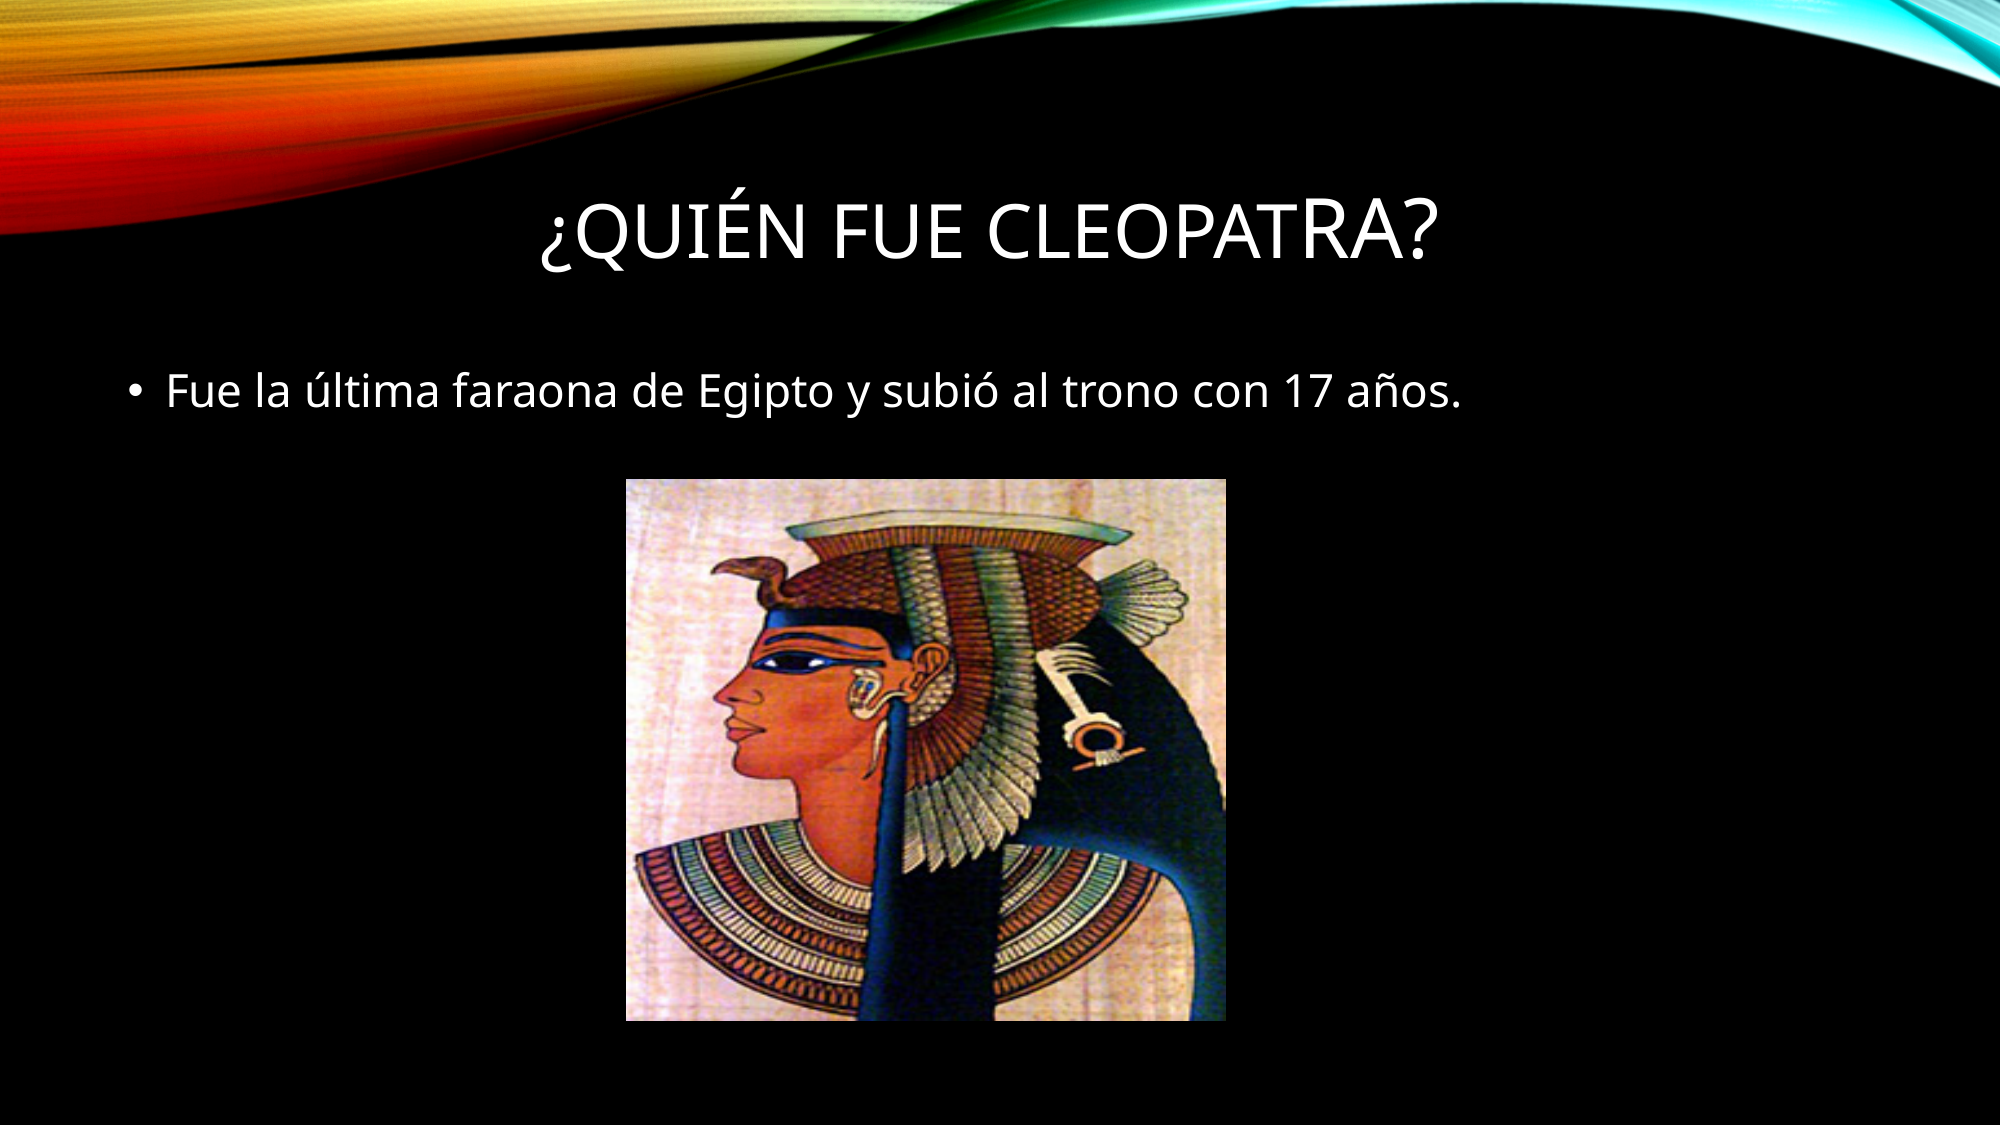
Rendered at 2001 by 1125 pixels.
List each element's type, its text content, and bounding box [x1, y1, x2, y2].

picture [0, 0, 2000, 237]
title ¿quién fue cleopatra? [112, 125, 1888, 338]
picture [625, 479, 1227, 1021]
list Fue la última faraona de Egipto y subió al trono con 17 años. [112, 360, 1888, 1021]
